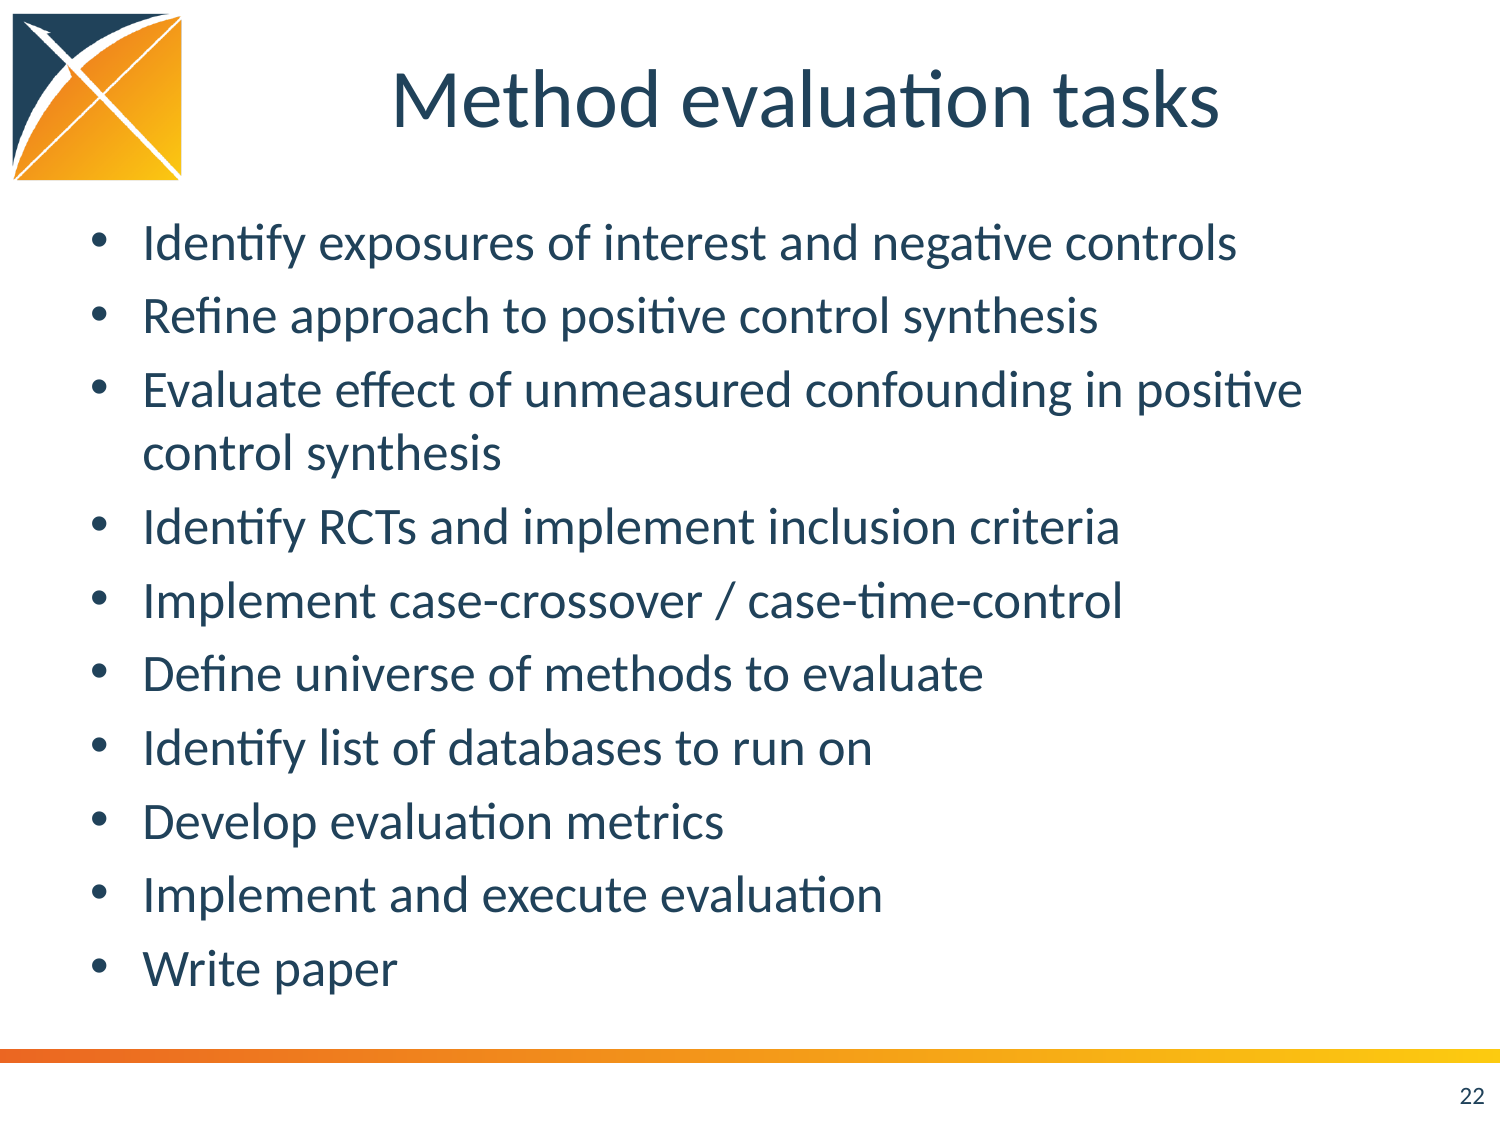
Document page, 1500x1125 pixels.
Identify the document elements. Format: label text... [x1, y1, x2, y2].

picture [0, 0, 206, 200]
list Identify exposures of interest and negative controls Refine approach to positive control synthesis Evaluate effect of unmeasured confounding in positive control synthesis Identify RCTs and implement inclusion criteria Implement case-crossover / case-time-control Define universe of methods to evaluate Identify list of databases to run on Develop evaluation metrics Implement and execute evaluation Write paper [75, 200, 1425, 1005]
title Method evaluation tasks [187, 24, 1425, 163]
slide_number 22 [1149, 1065, 1500, 1125]
